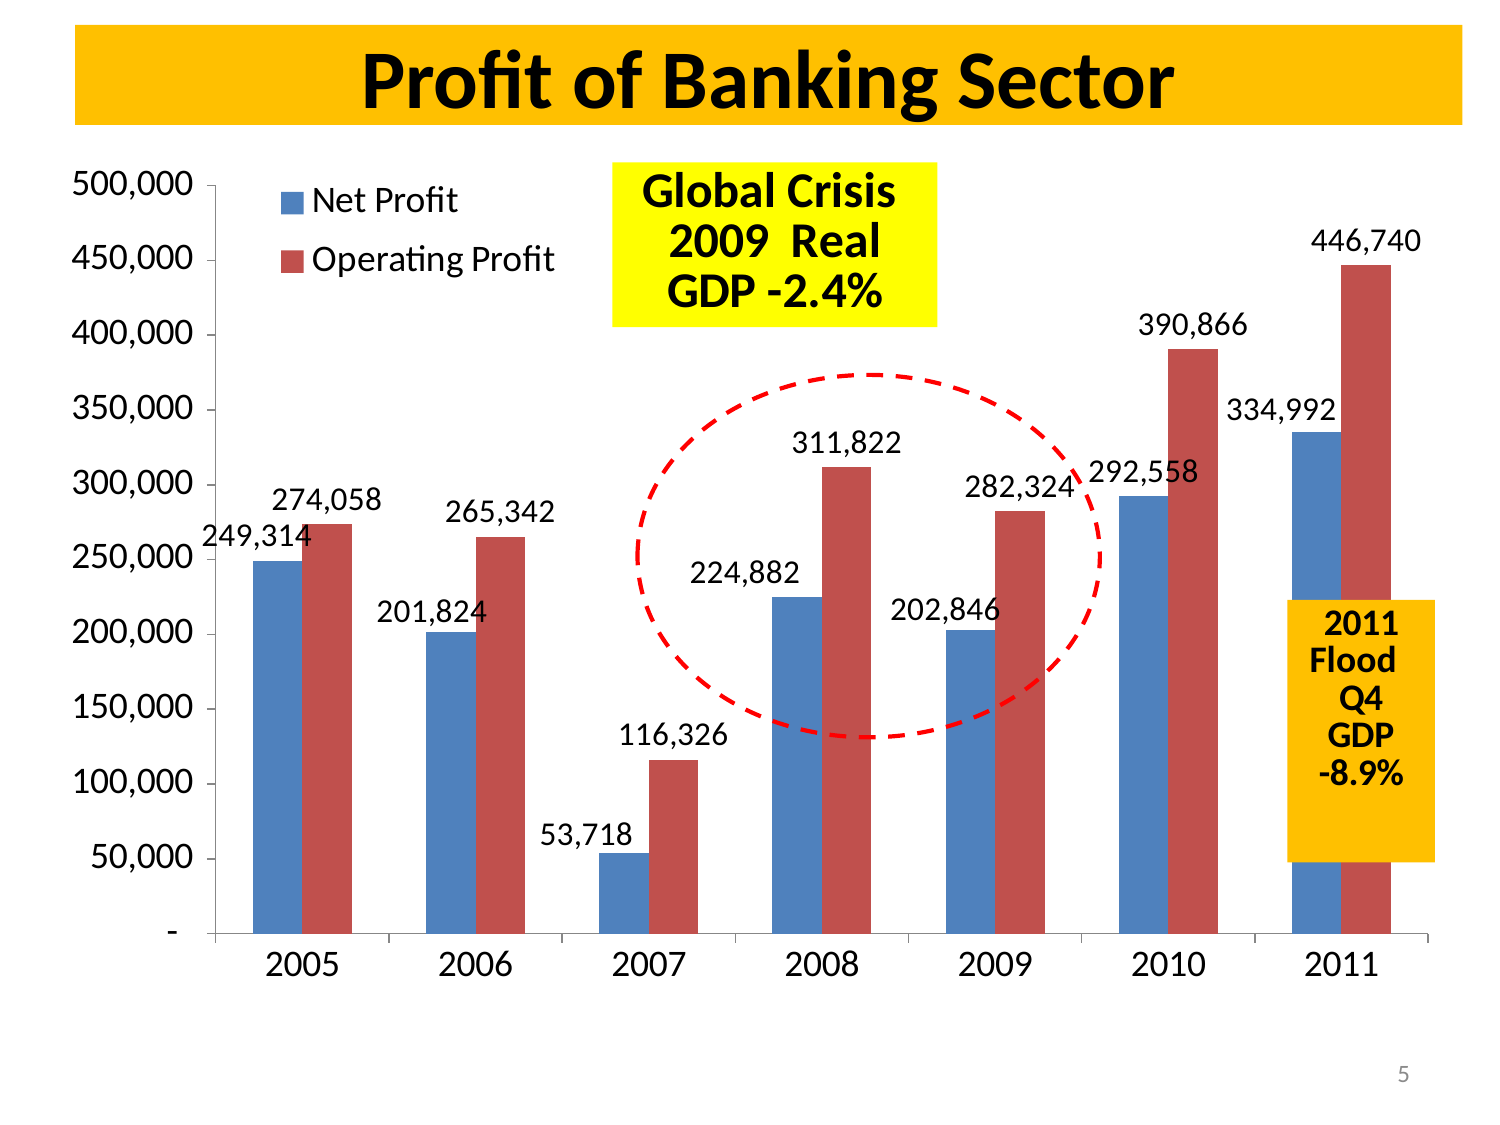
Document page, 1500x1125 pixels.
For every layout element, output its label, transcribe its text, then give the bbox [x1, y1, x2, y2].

slide_number 5 [1074, 1042, 1425, 1103]
chart [37, 137, 1463, 1026]
text_box Profit of Banking Sector [75, 24, 1463, 125]
